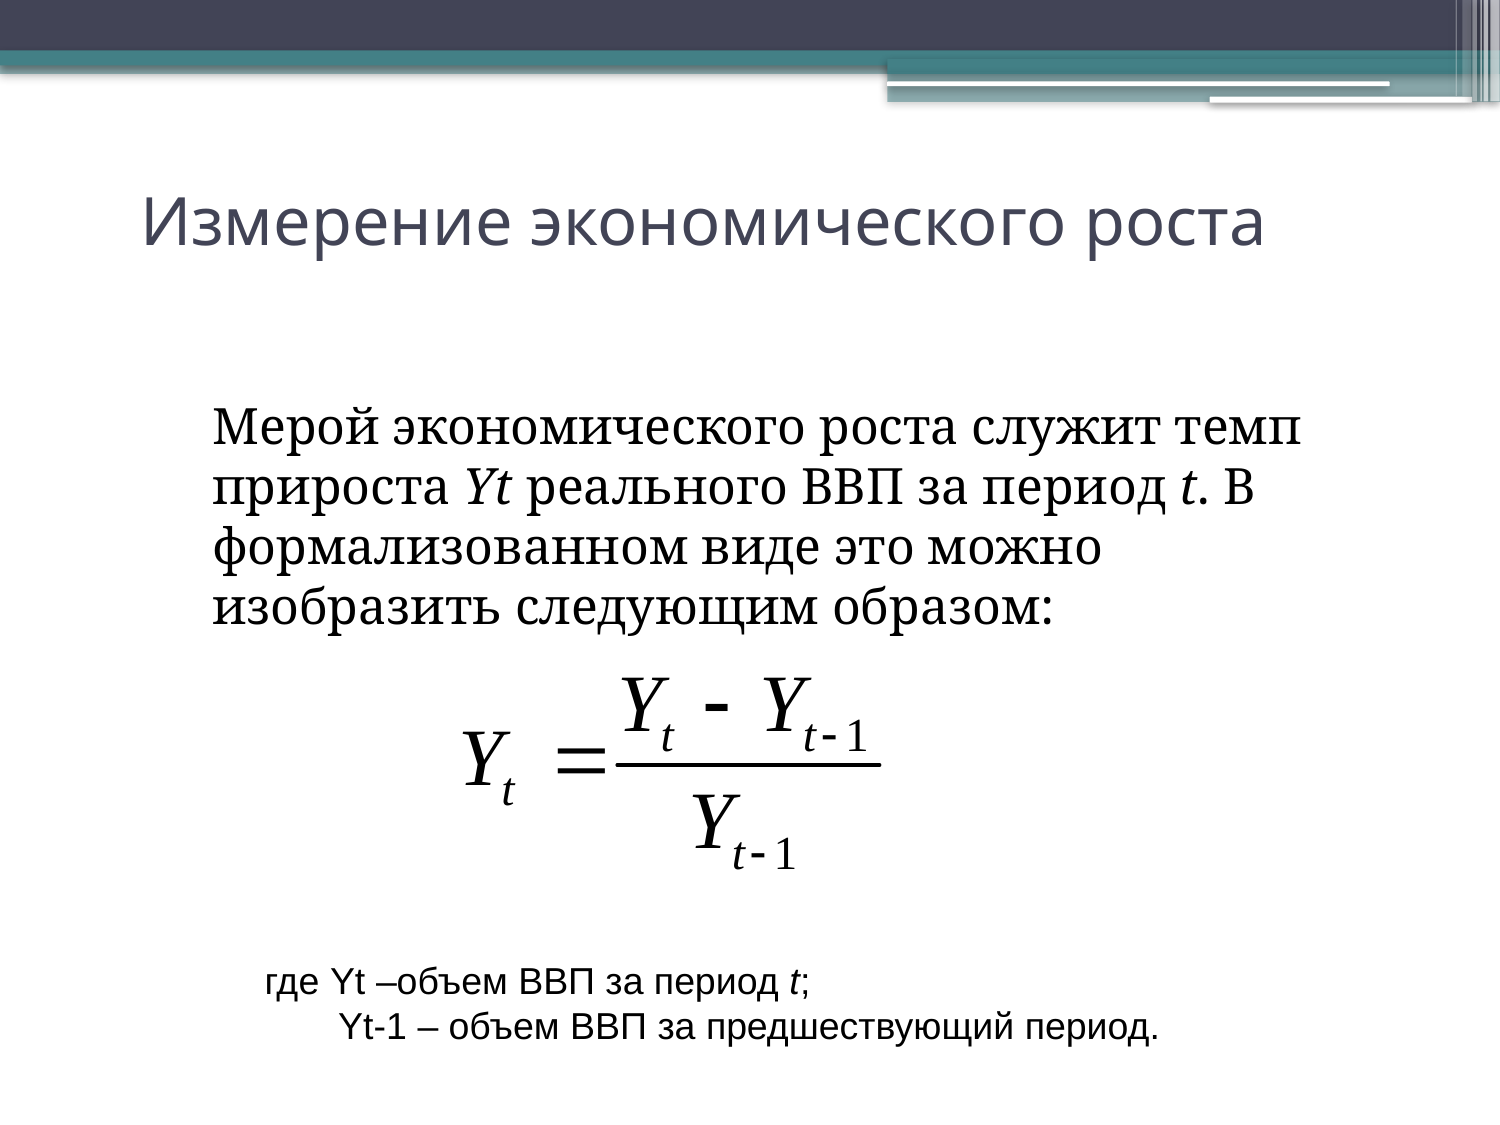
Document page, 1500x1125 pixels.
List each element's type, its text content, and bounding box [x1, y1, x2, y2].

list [450, 649, 900, 888]
title Измерение экономического роста [124, 124, 1426, 313]
list Мерой экономического роста служит темп прироста Yt реального ВВП за период t. В формализованном виде это можно изобразить следующим образом: [137, 387, 1400, 681]
text_box где Yt –объем ВВП за период t; Yt-1 – объем ВВП за предшествующий период. [249, 949, 1388, 1055]
